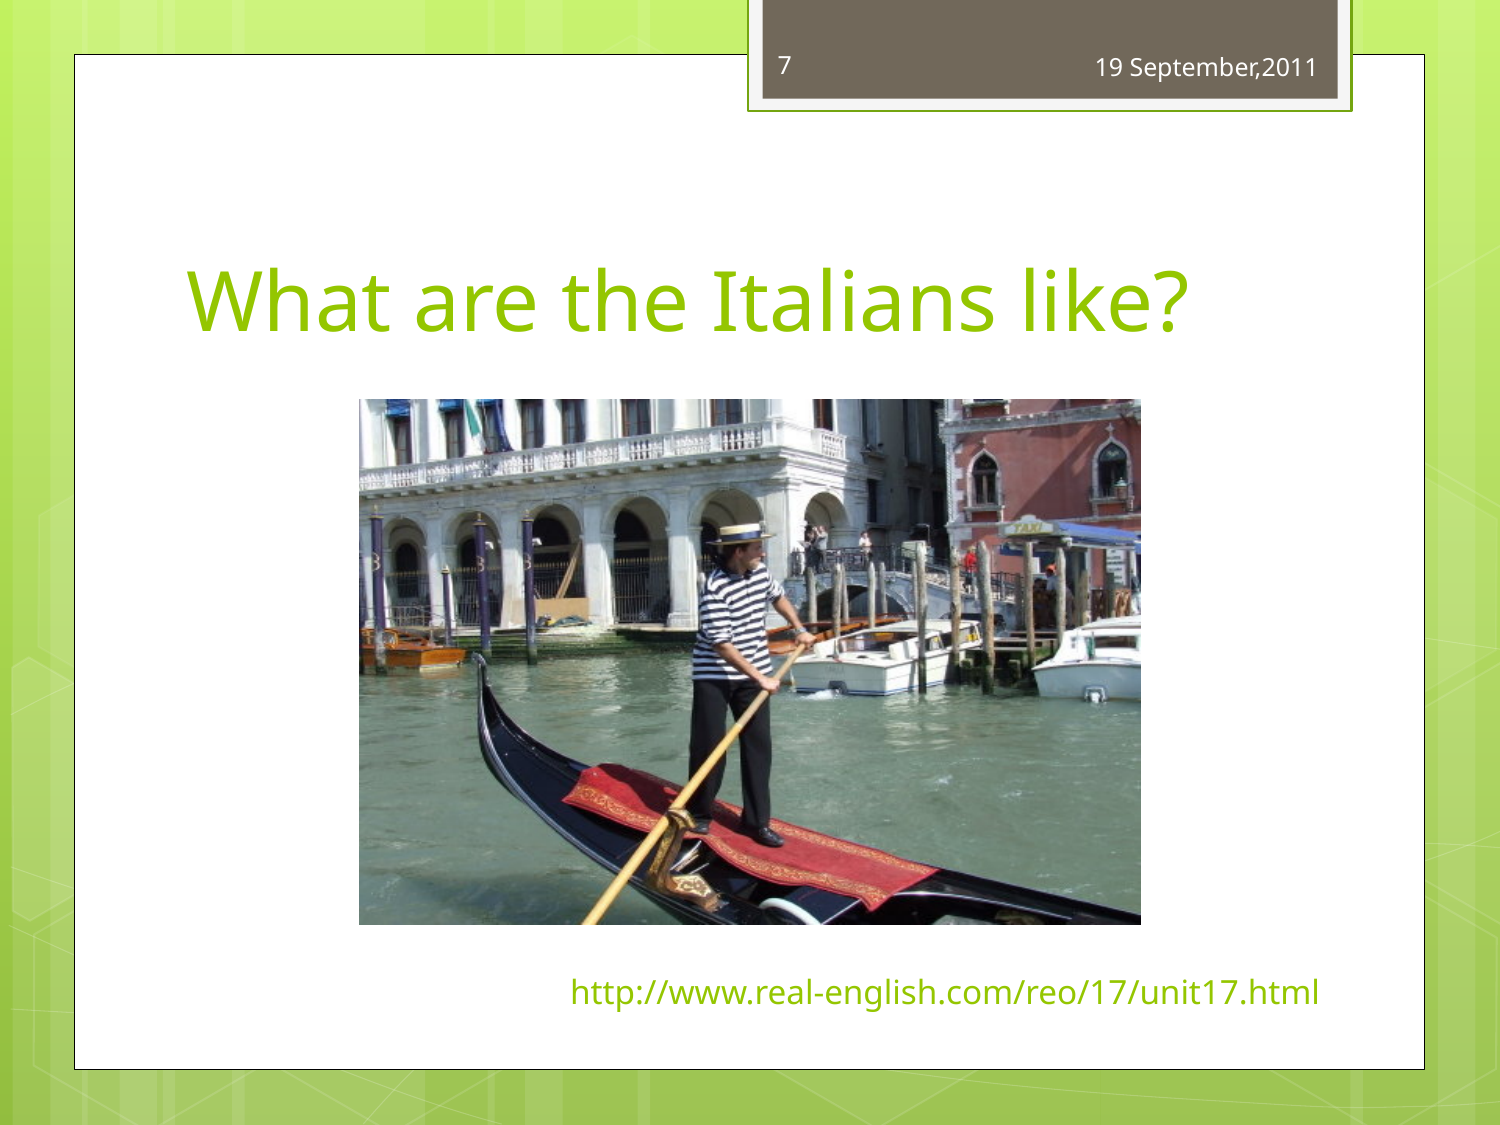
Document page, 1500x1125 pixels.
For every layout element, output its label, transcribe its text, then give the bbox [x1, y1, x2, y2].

picture [359, 399, 1141, 926]
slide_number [983, 36, 1334, 97]
title What are the Italians like? [171, 168, 1324, 357]
slide_number 7 [762, 36, 982, 97]
footer http://www.real-english.com/reo/17/unit17.html [249, 962, 1336, 1020]
